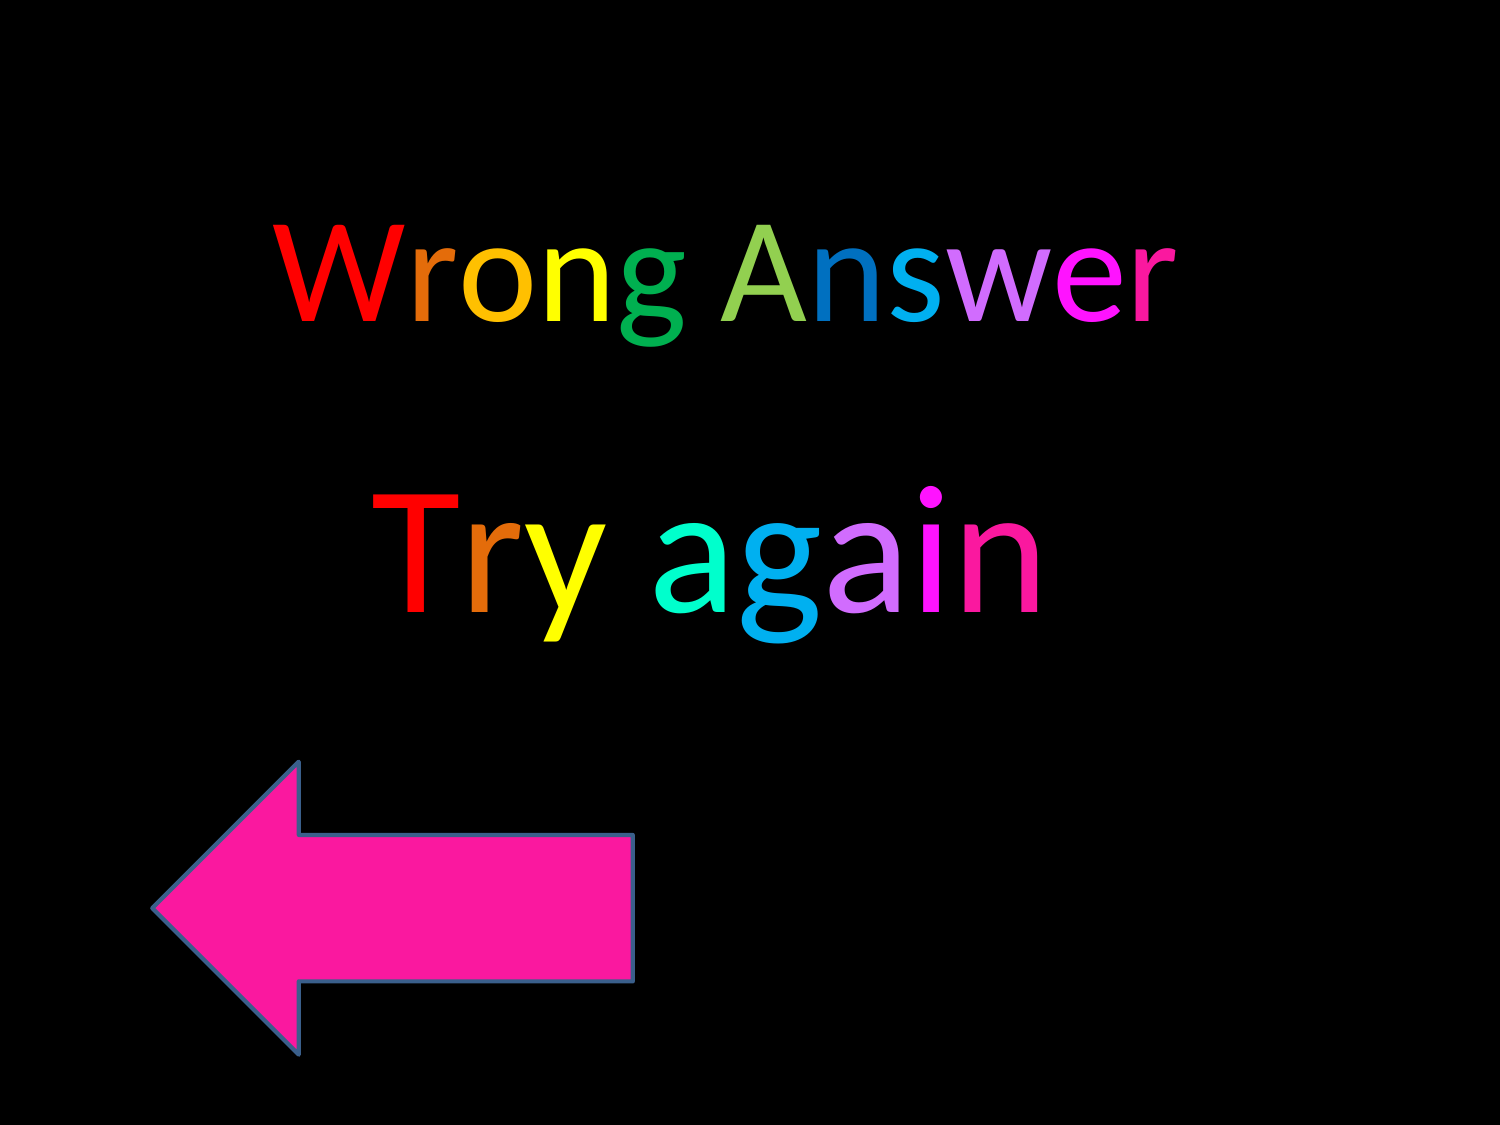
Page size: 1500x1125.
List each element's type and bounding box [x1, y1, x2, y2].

text_box [150, 777, 635, 1057]
text_box [34, 163, 1386, 769]
